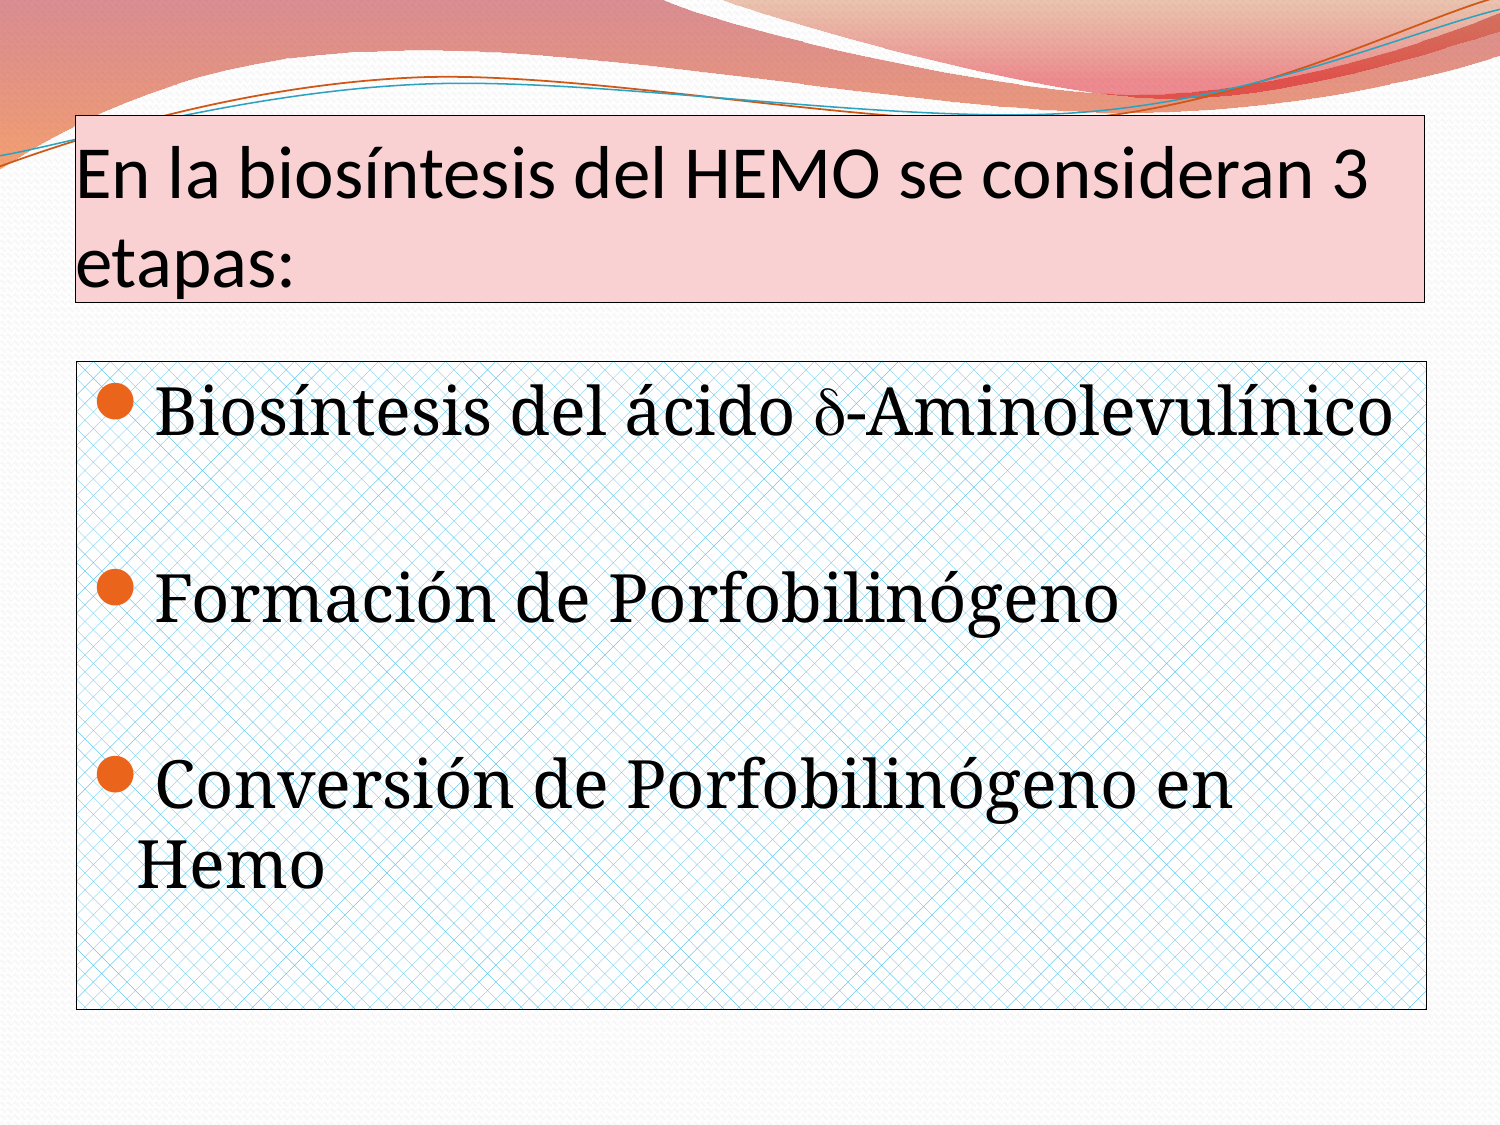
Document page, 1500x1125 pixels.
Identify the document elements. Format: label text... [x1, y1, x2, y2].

list Biosíntesis del ácido d-Aminolevulínico Formación de Porfobilinógeno Conversión de Porfobilinógeno en Hemo [76, 361, 1427, 1010]
title En la biosíntesis del HEMO se consideran 3 etapas: [75, 115, 1425, 303]
